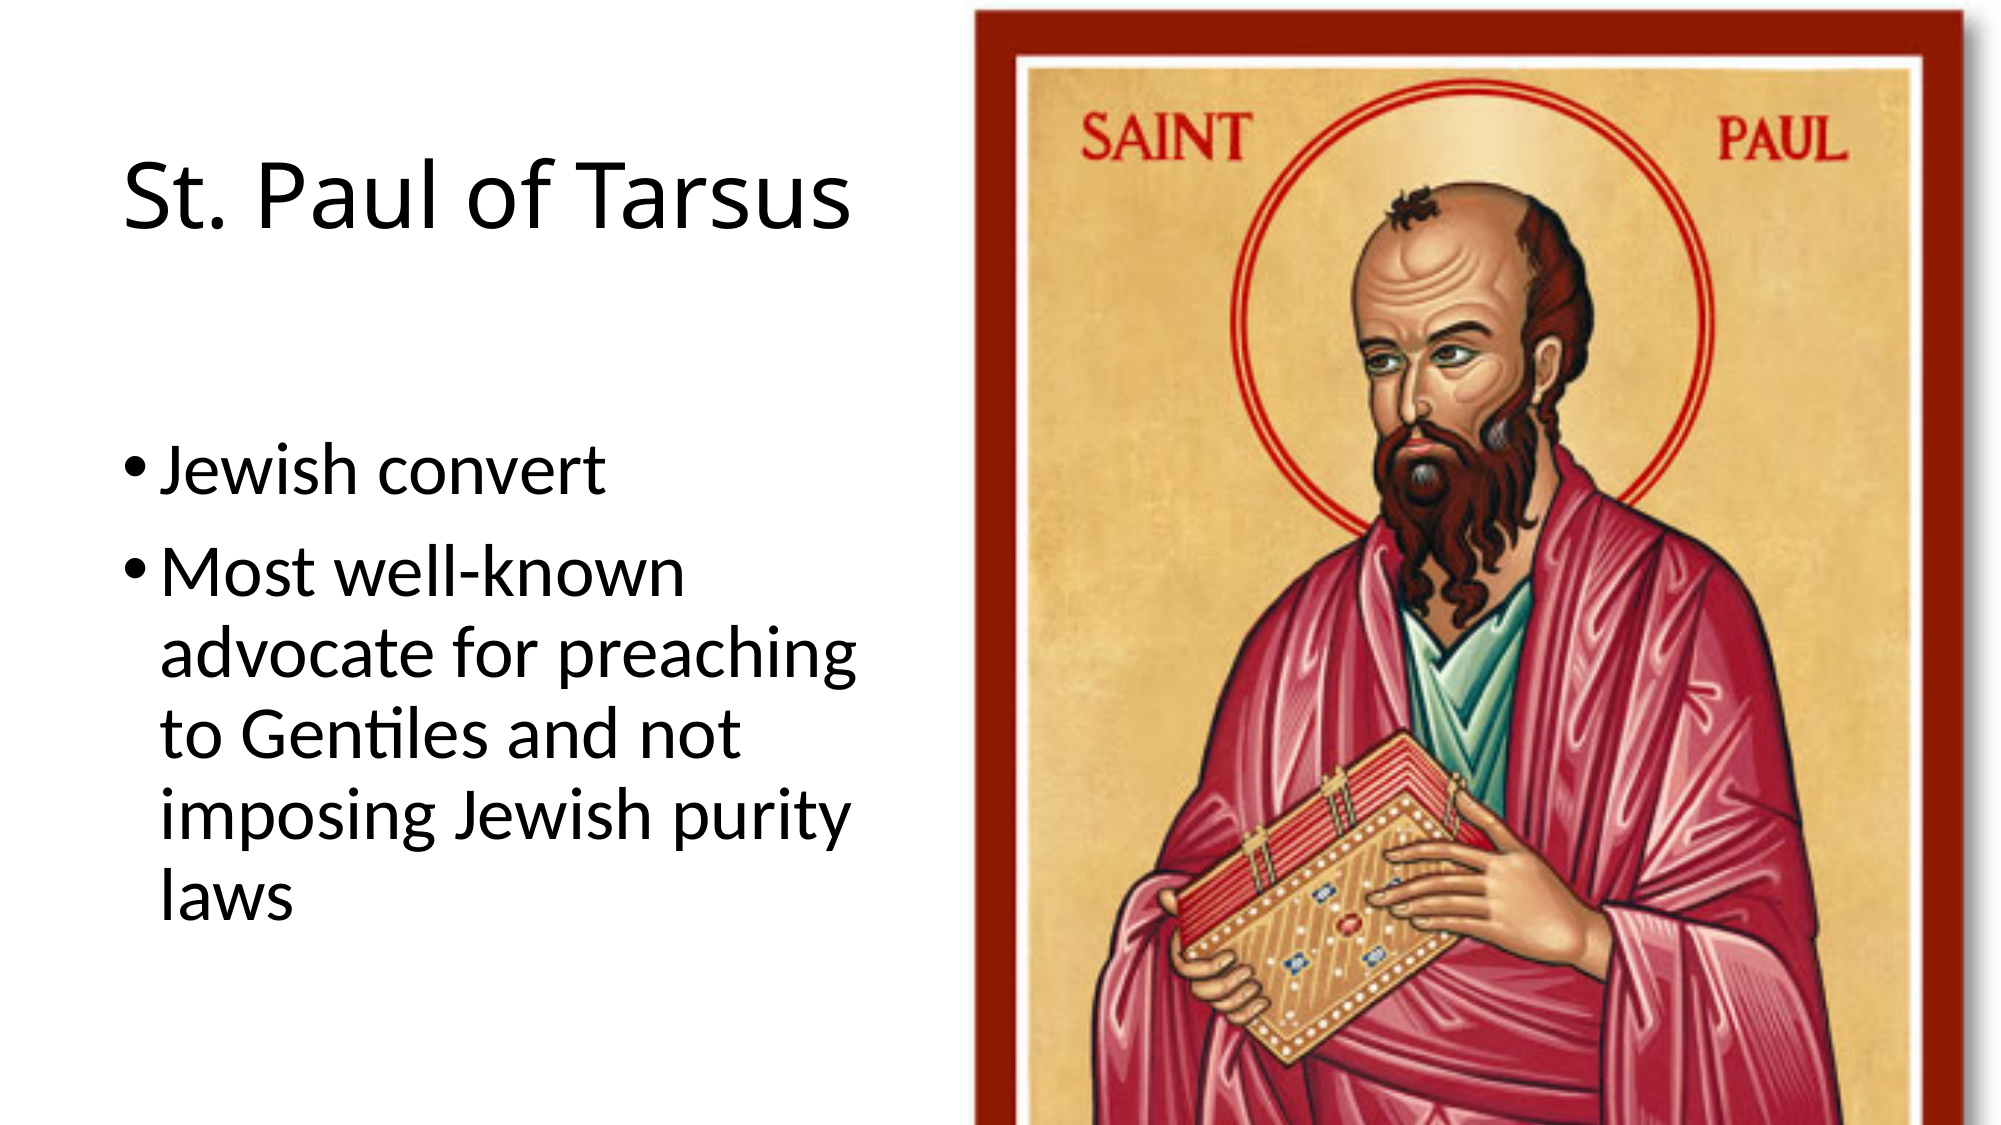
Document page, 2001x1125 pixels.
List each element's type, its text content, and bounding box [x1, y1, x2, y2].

title St. Paul of Tarsus [107, 59, 948, 338]
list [964, 0, 2000, 1125]
list Jewish convert Most well-known advocate for preaching to Gentiles and not imposing Jewish purity laws [107, 422, 948, 991]
